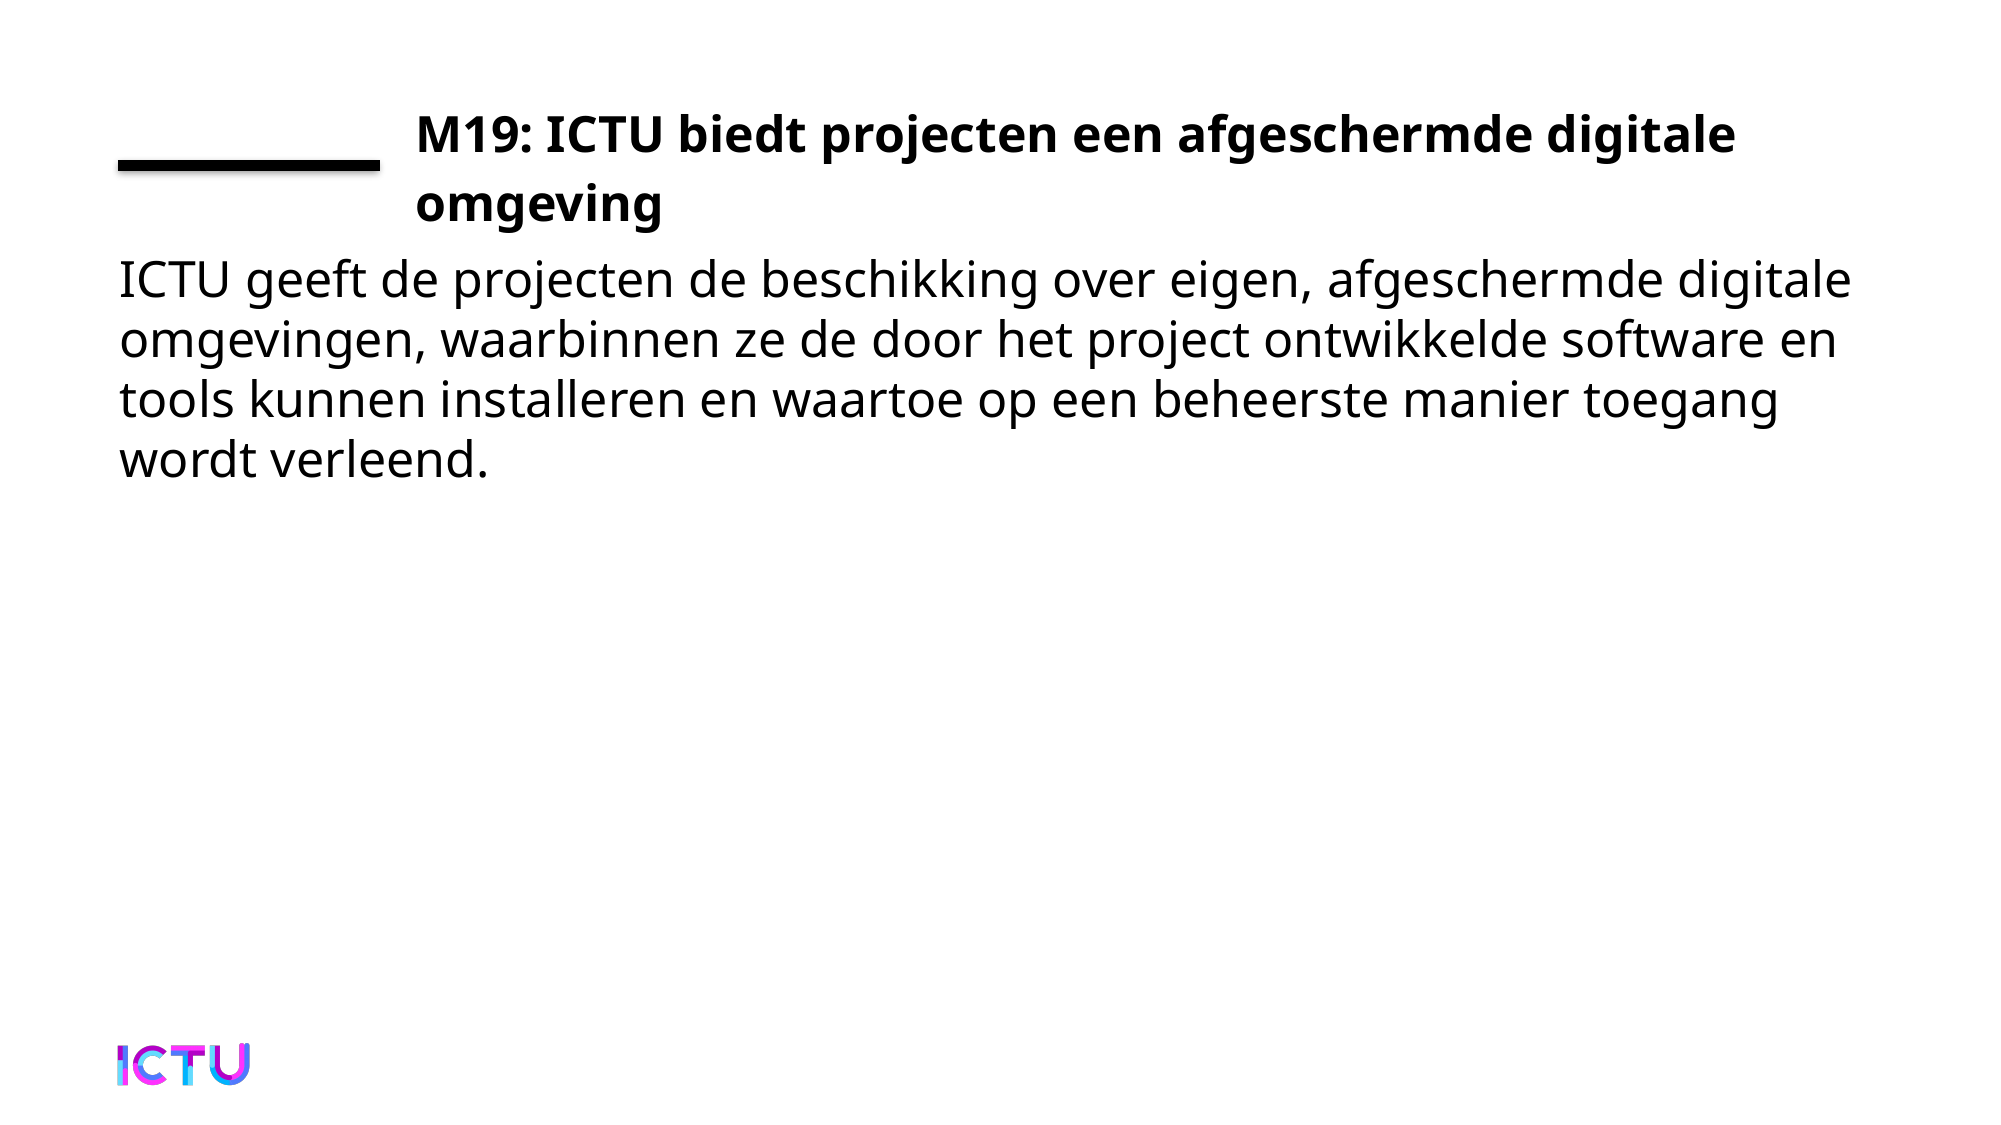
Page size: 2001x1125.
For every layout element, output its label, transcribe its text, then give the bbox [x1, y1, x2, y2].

title M19: ICTU biedt projecten een afgeschermde digitale omgeving [415, 94, 1916, 212]
picture [78, 1006, 289, 1125]
text_box ICTU geeft de projecten de beschikking over eigen, afgeschermde digitale omgevingen, waarbinnen ze de door het project ontwikkelde software en tools kunnen installeren en waartoe op een beheerste manier toegang wordt verleend. [104, 239, 1905, 495]
